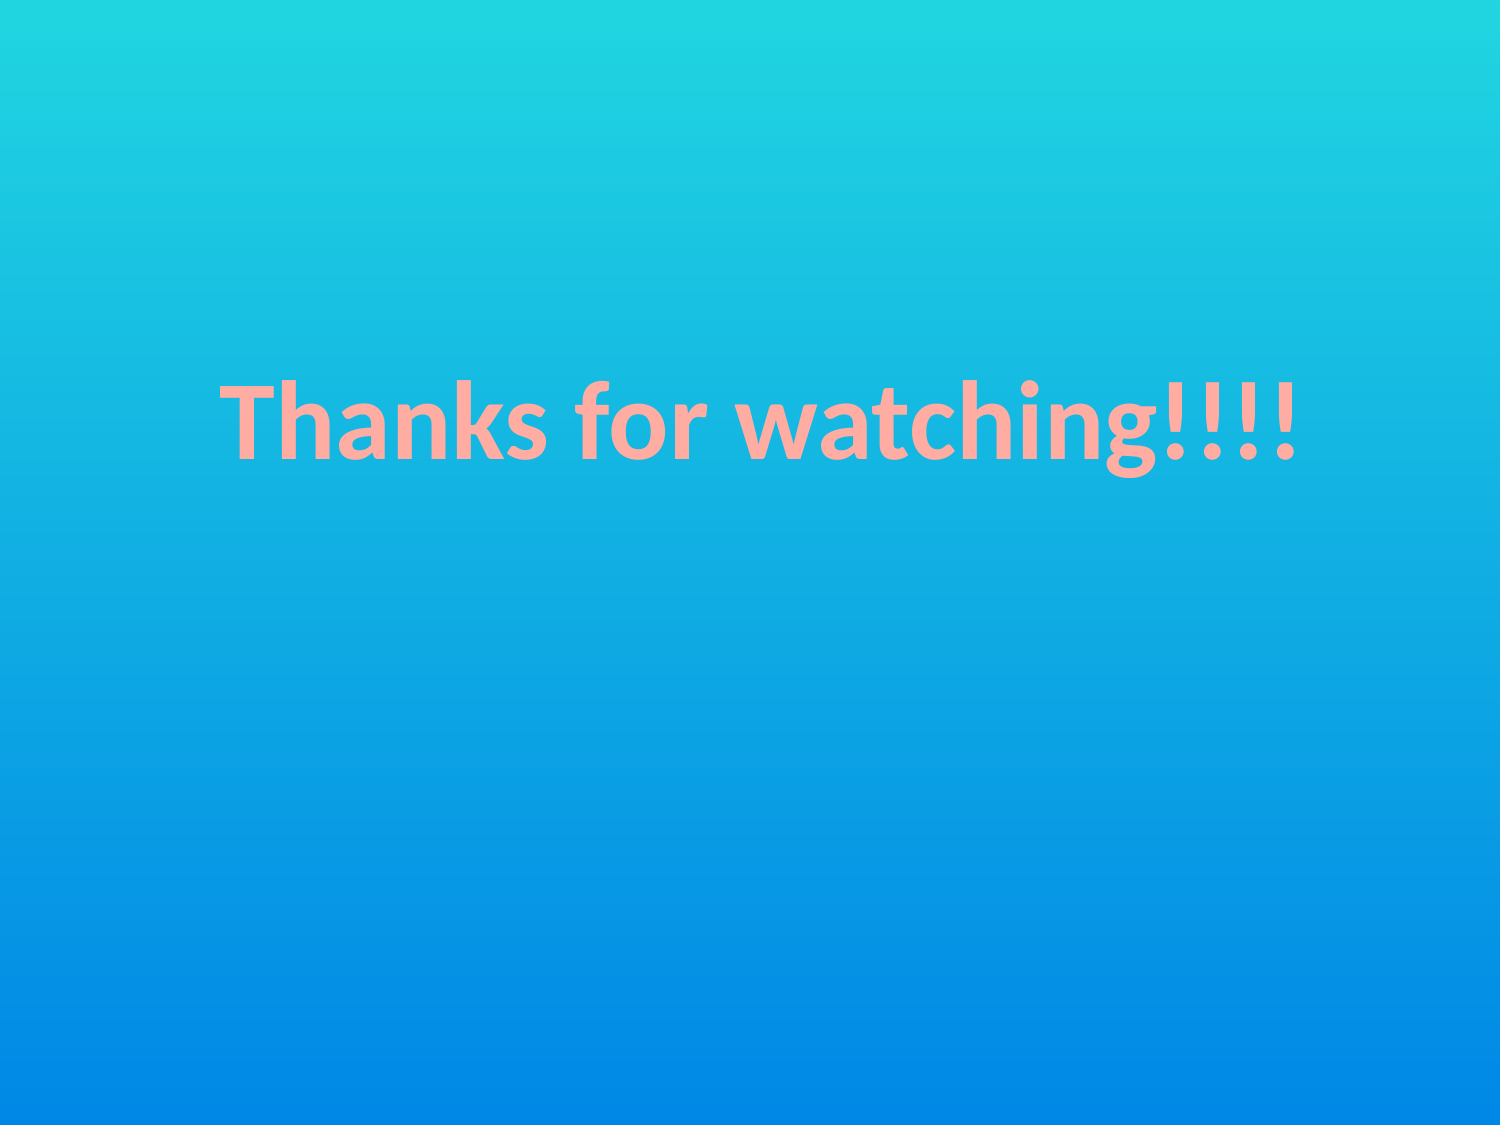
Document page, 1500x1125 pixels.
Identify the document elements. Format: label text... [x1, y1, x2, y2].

text_box Thanks for watching!!!! [199, 339, 1326, 490]
